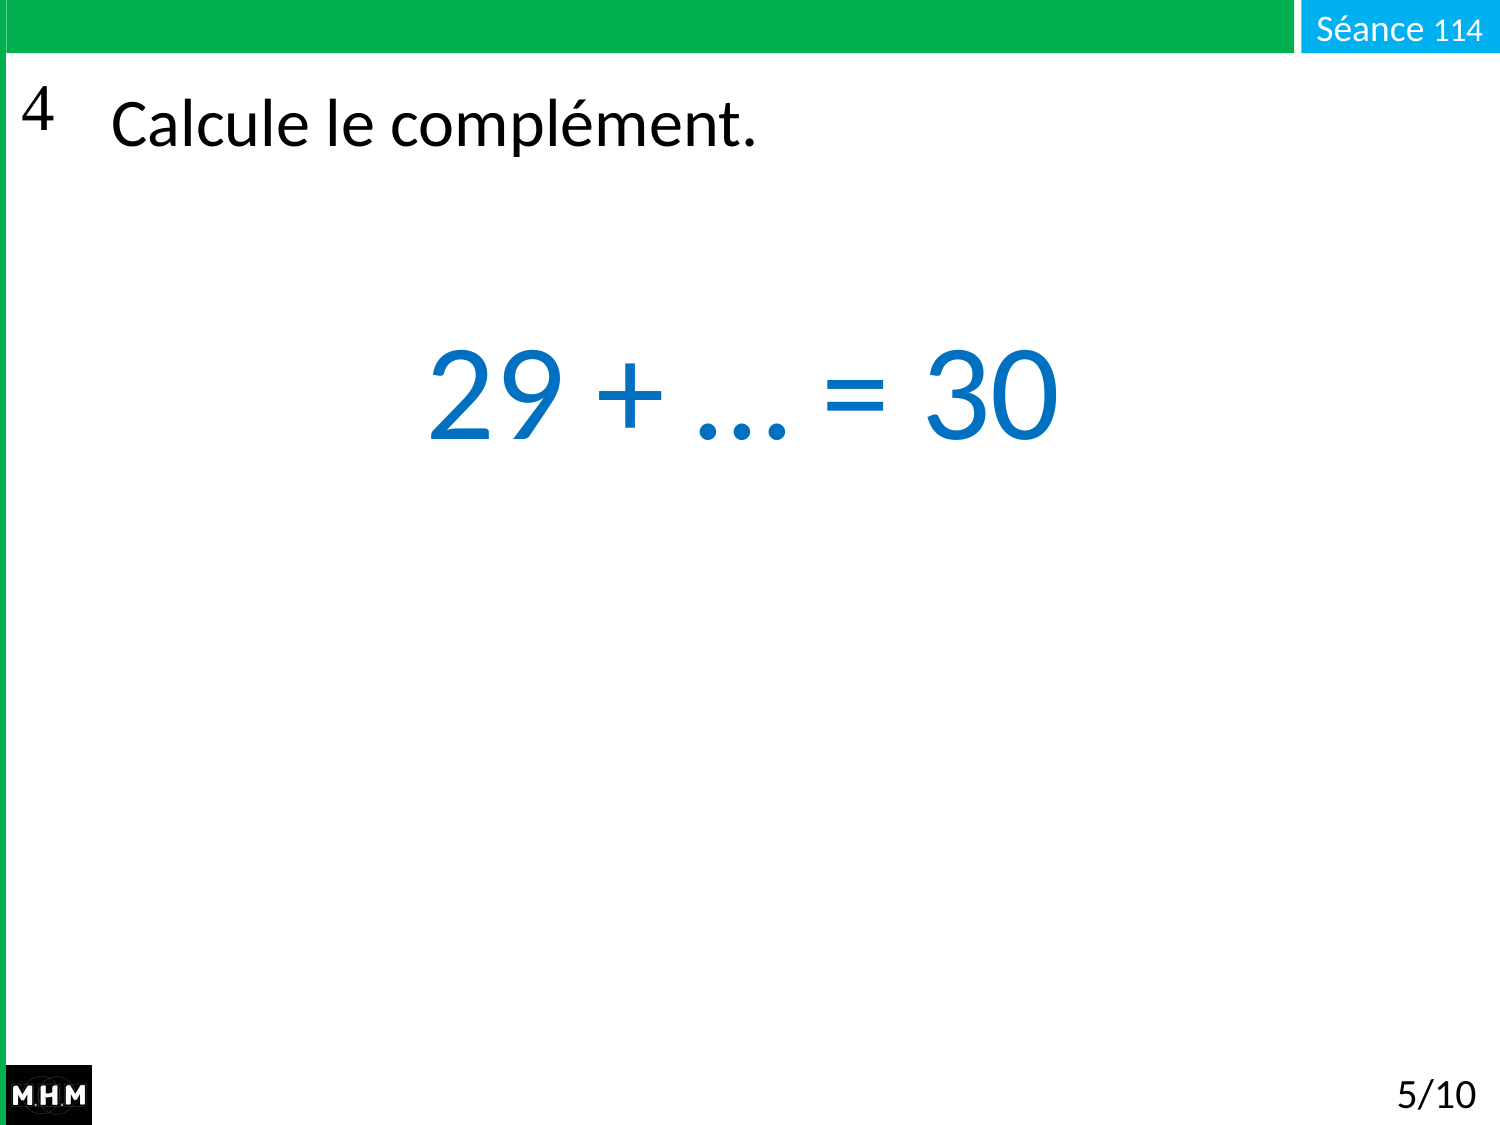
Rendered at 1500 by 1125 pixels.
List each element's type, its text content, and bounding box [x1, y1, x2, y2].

list 5/10 [1373, 1064, 1500, 1125]
title Calcule le complément. [96, 80, 1391, 170]
picture [6, 1065, 92, 1125]
text_box 29 + … = 30 [396, 294, 1091, 475]
